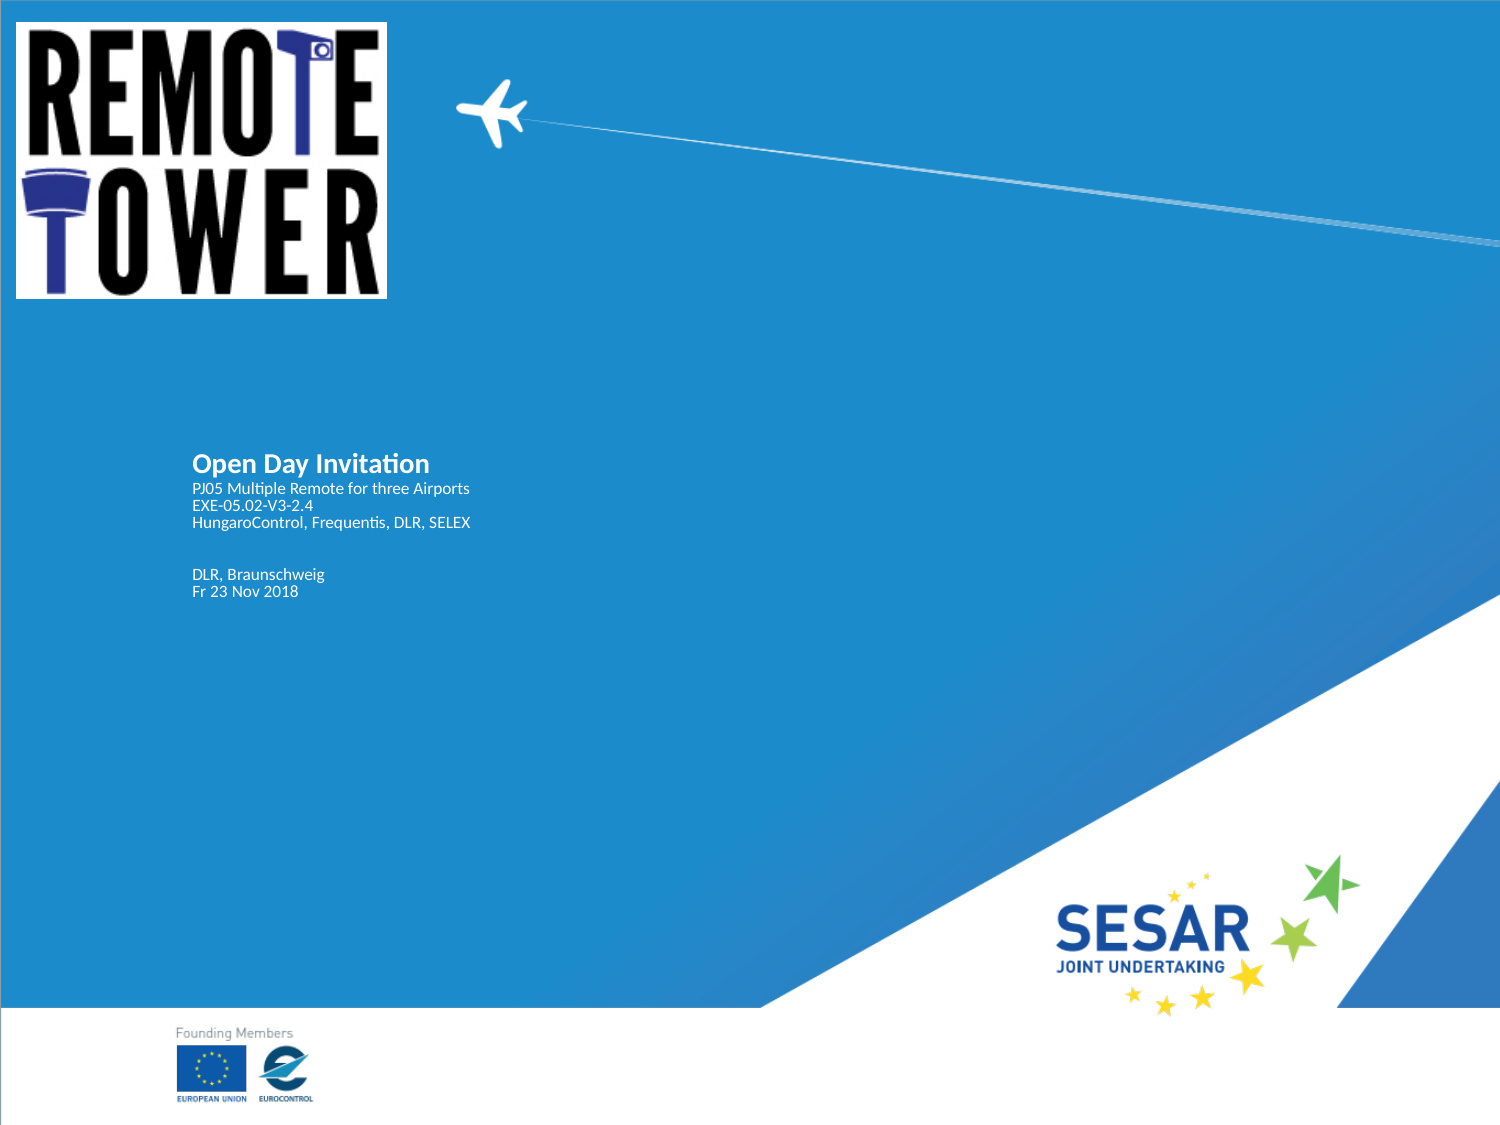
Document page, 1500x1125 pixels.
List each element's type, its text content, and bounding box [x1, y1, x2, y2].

text_box [177, 839, 1213, 962]
title Open Day Invitation PJ05 Multiple Remote for three Airports EXE-05.02-V3-2.4 HungaroControl, Frequentis, DLR, SELEX DLR, Braunschweig Fr 23 Nov 2018 [177, 445, 1355, 633]
picture [16, 22, 387, 299]
